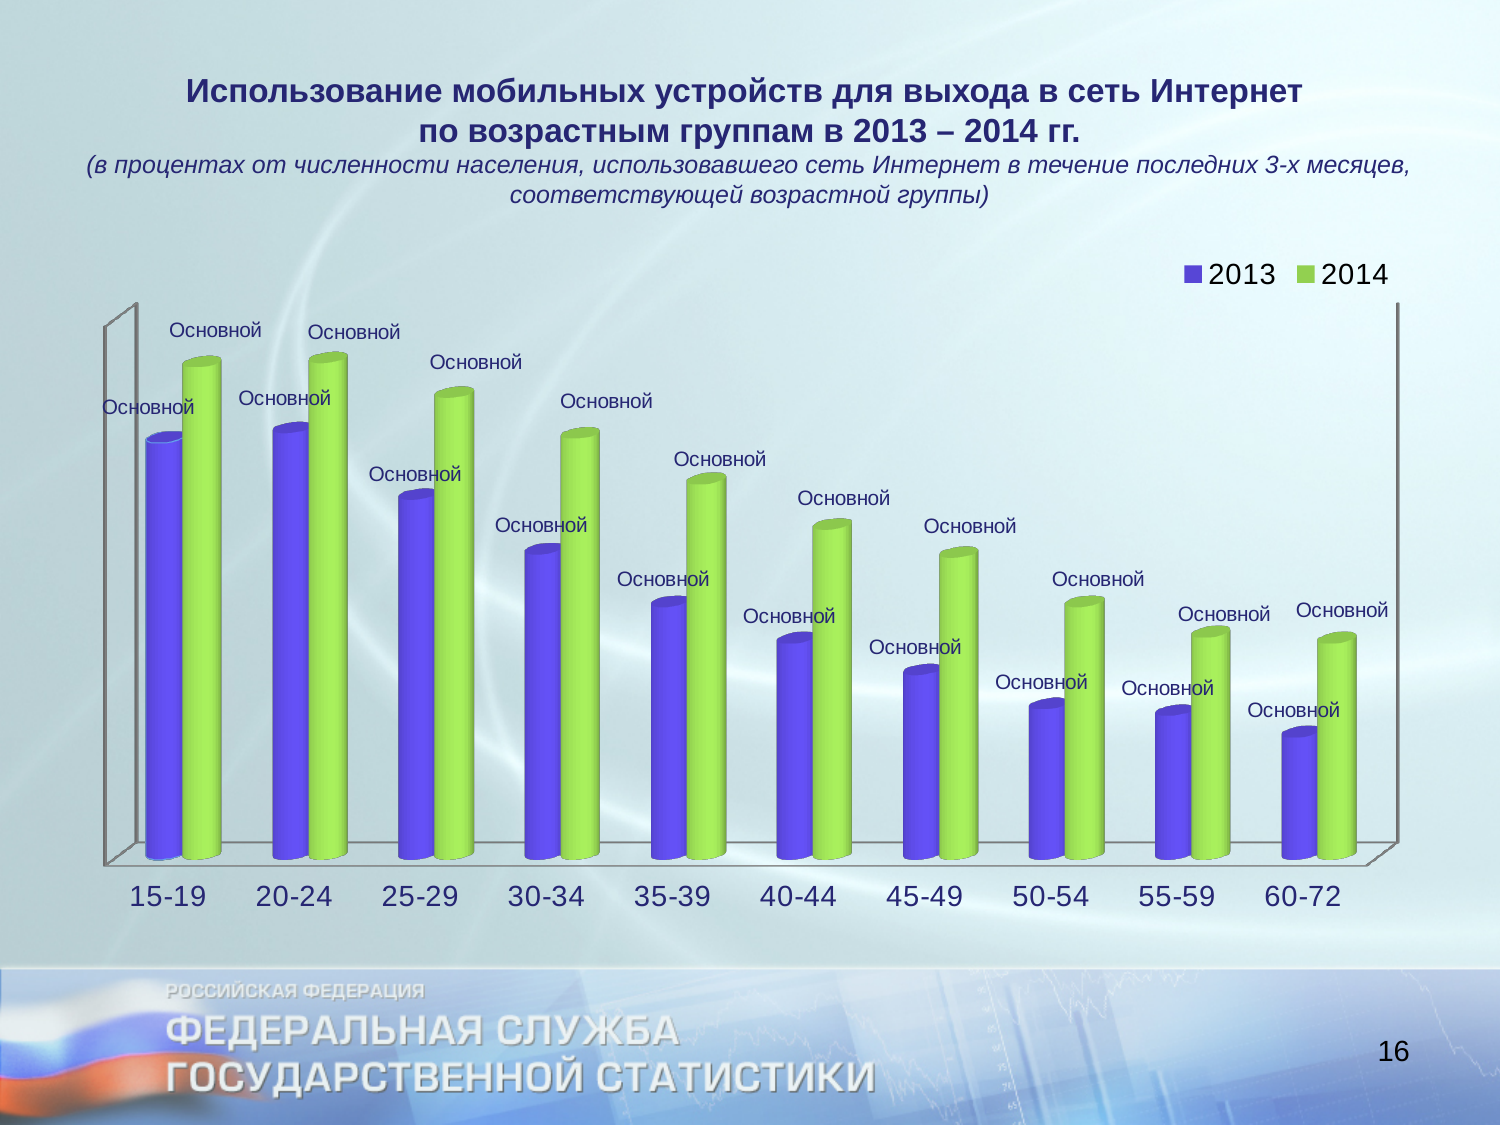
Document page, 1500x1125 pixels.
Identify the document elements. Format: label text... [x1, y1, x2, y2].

text_box [100, 937, 1359, 1093]
chart [76, 231, 1427, 929]
slide_number 16 [1074, 1024, 1425, 1103]
picture [0, 0, 1500, 1125]
title Использование мобильных устройств для выхода в сеть Интернет по возрастным группам в 2013 – 2014 гг. (в процентах от численности населения, использовавшего сеть Интернет в течение последних 3-х месяцев, соответствующей возрастной группы) [29, 45, 1471, 233]
